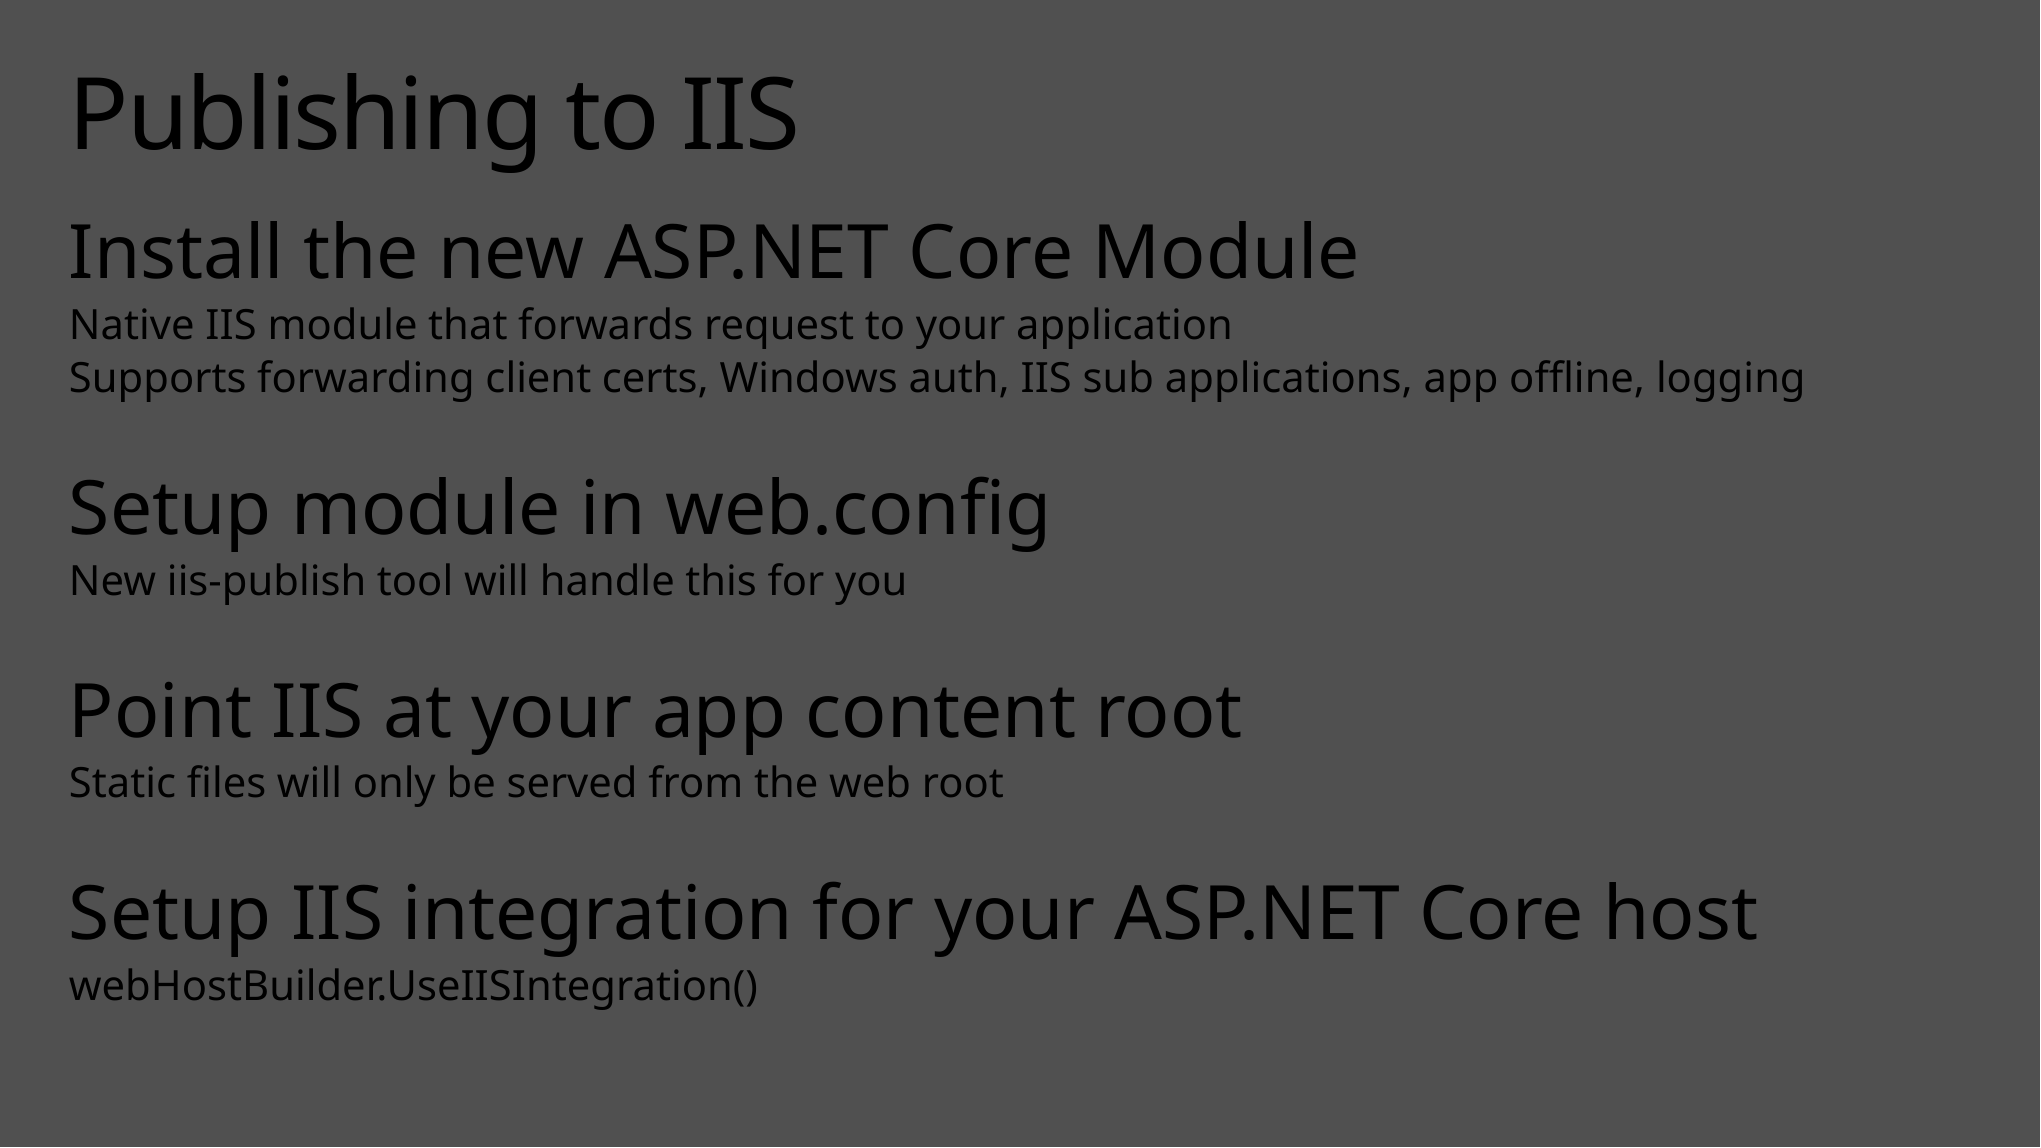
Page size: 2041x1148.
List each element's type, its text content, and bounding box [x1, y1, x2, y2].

title Publishing to IIS [45, 48, 1996, 198]
list Install the new ASP.NET Core Module Native IIS module that forwards request to your application Supports forwarding client certs, Windows auth, IIS sub applications, app offline, logging Setup module in web.config New iis-publish tool will handle this for you Point IIS at your app content root Static files will only be served from the web root Setup IIS integration for your ASP.NET Core host webHostBuilder.UseIISIntegration() [45, 198, 1996, 1067]
